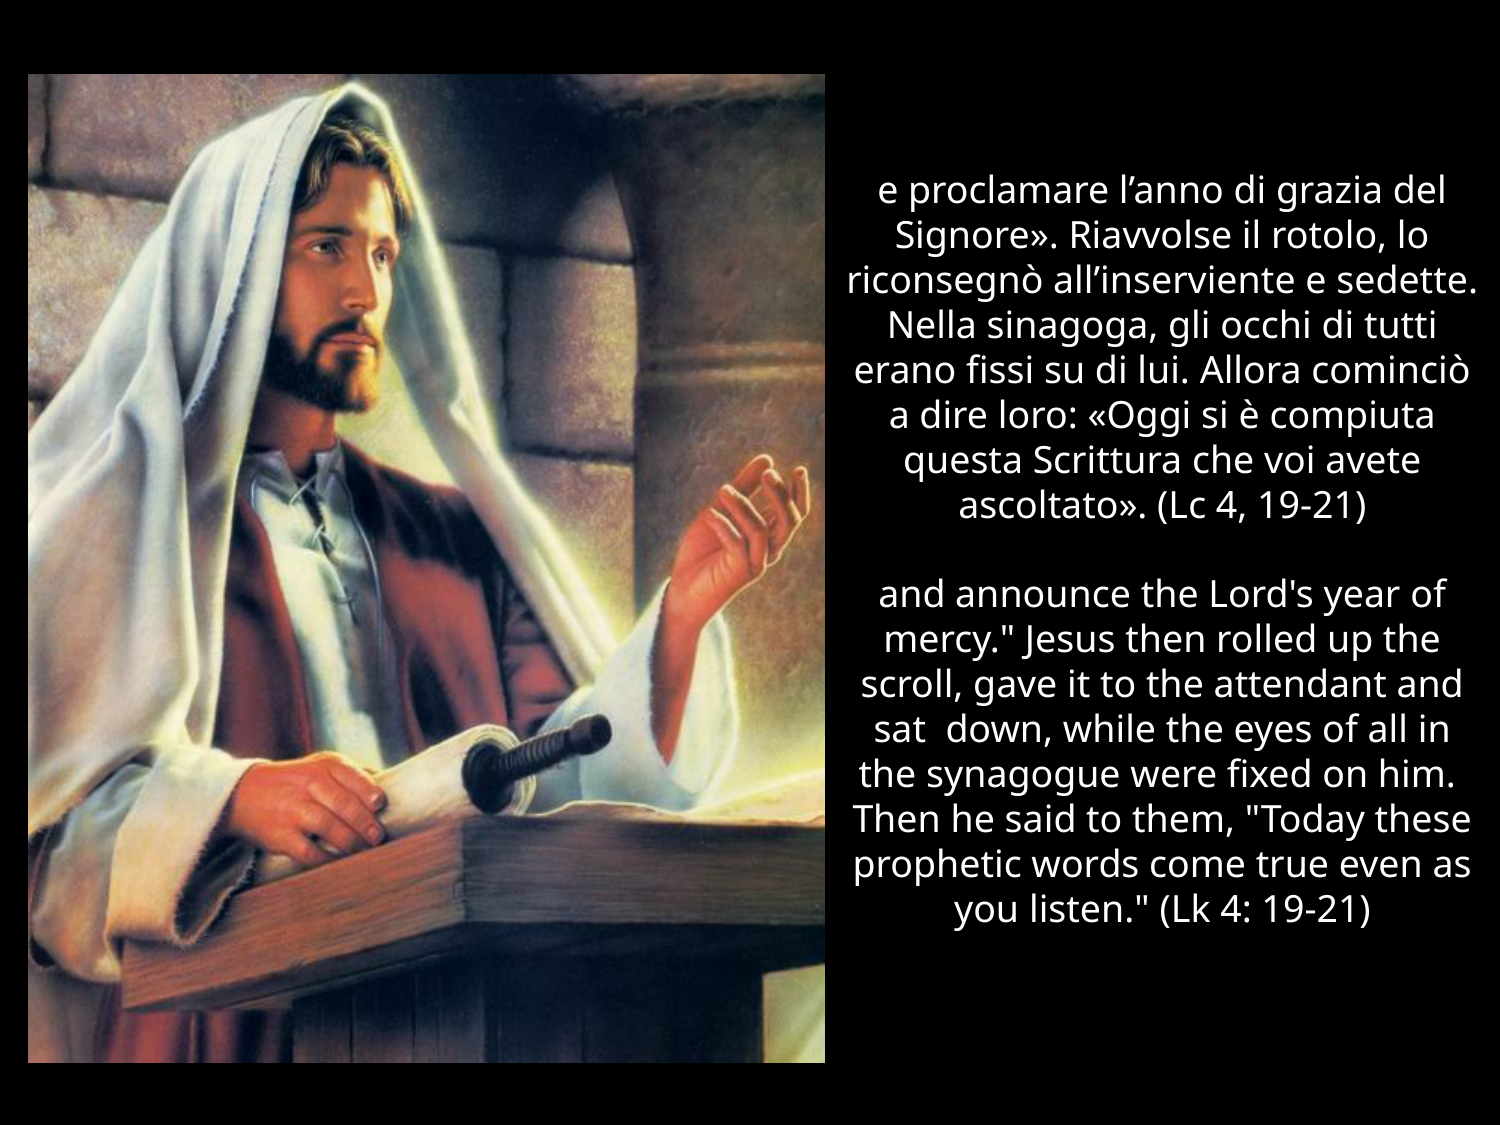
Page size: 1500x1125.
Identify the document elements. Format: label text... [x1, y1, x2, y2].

title e proclamare l’anno di grazia del Signore». Riavvolse il rotolo, lo riconsegnò all’inserviente e sedette. Nella sinagoga, gli occhi di tutti erano fissi su di lui. Allora cominciò a dire loro: «Oggi si è compiuta questa Scrittura che voi avete ascoltato». (Lc 4, 19-21) [825, 275, 1500, 463]
picture [28, 74, 825, 1063]
text_box and announce the Lord's year of mercy." Jesus then rolled up the scroll, gave it to the attendant and sat down, while the eyes of all in the synagogue were fixed on him. Then he said to them, "Today these prophetic words come true even as you listen." (Lk 4: 19-21) [825, 562, 1500, 938]
